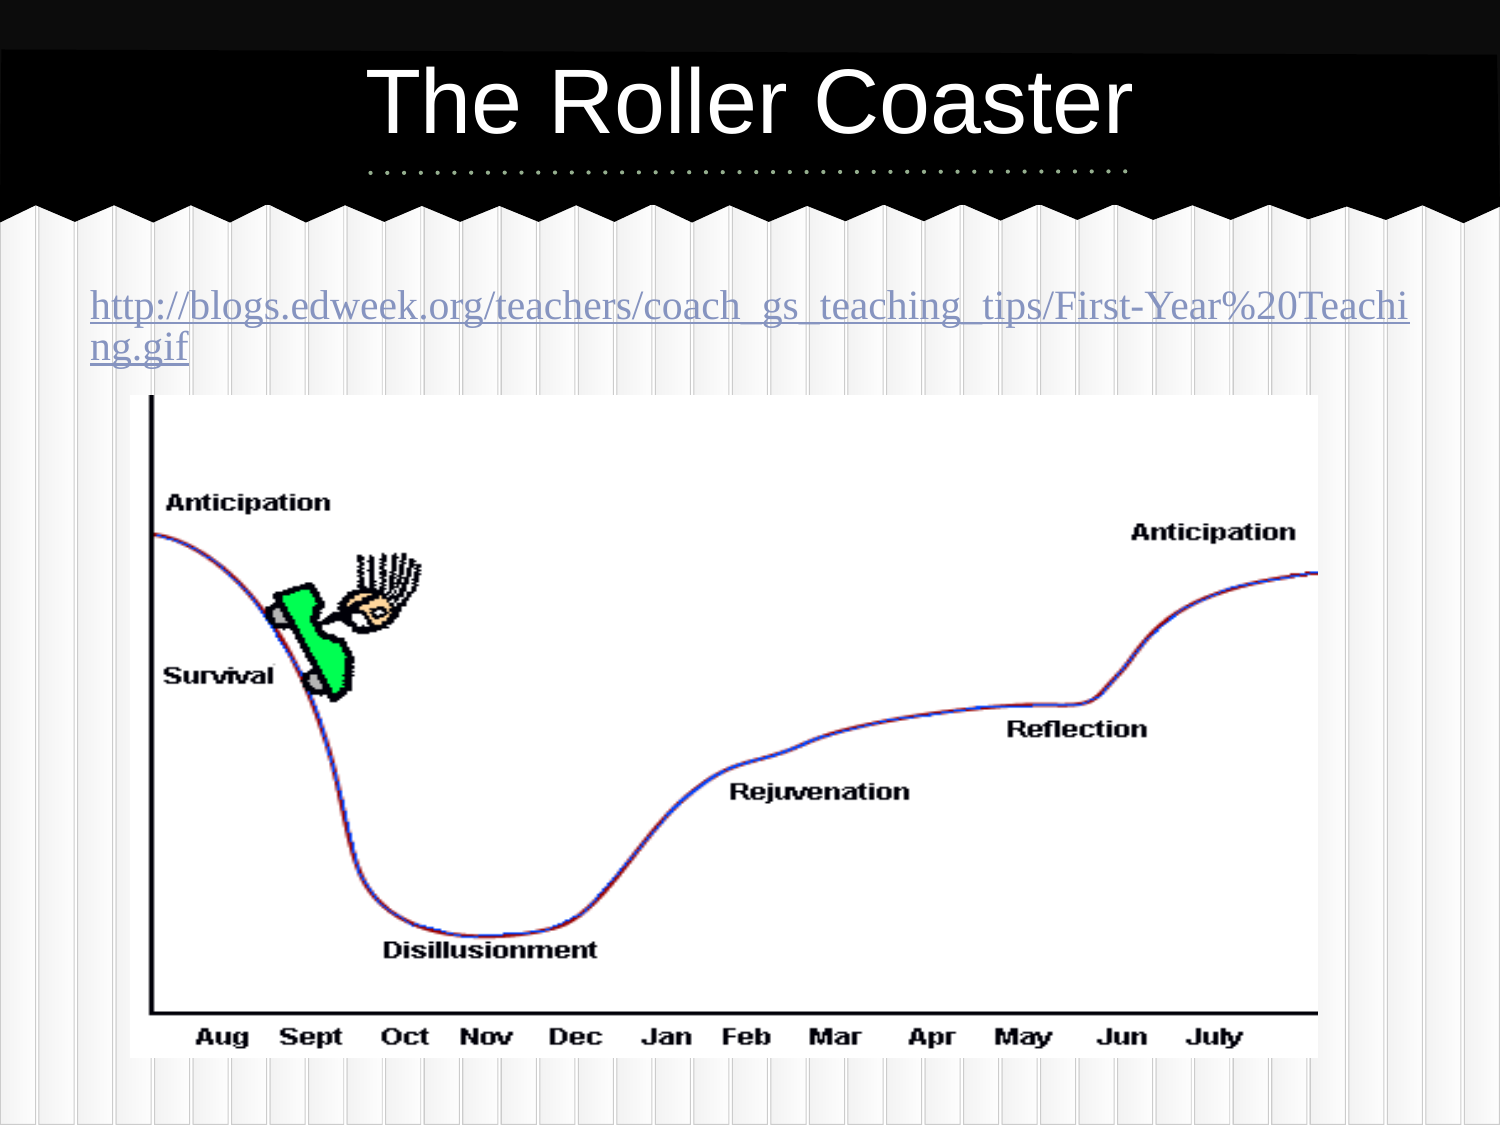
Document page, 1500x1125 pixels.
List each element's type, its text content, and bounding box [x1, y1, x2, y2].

title The Roller Coaster [75, 2, 1425, 191]
picture [129, 395, 1318, 1058]
list http://blogs.edweek.org/teachers/coach_gs_teaching_tips/First-Year%20Teaching.gif [75, 262, 1425, 1057]
